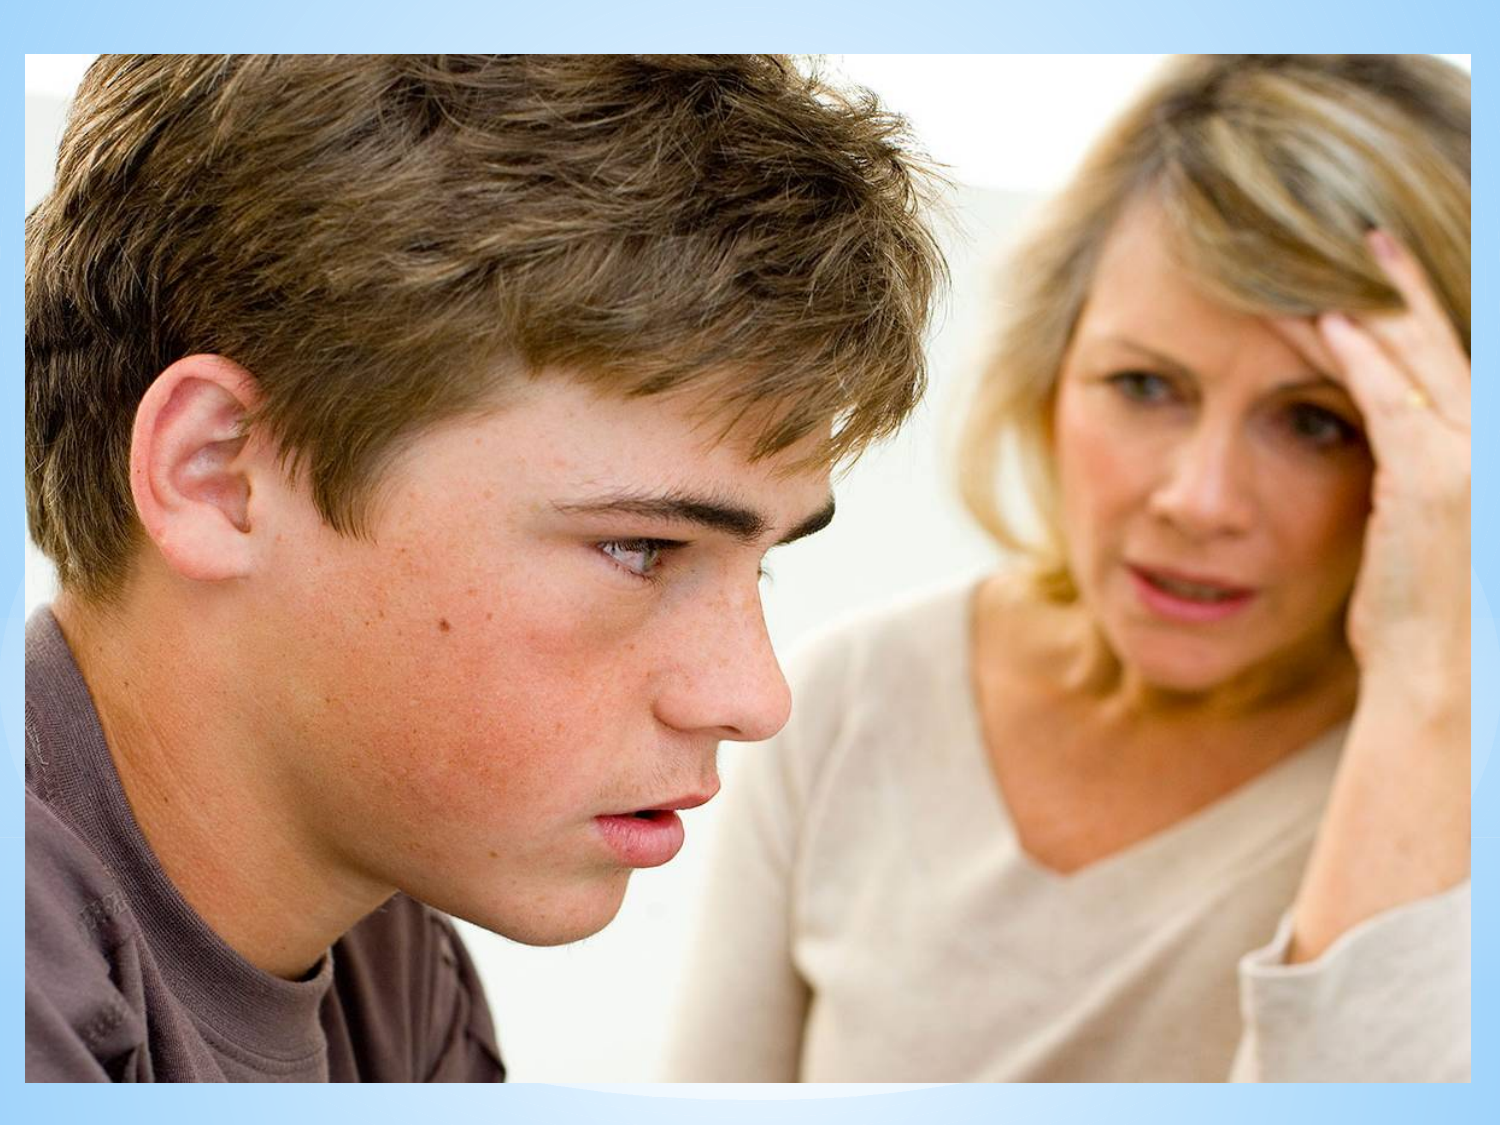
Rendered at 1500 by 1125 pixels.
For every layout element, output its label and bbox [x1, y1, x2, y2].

picture [25, 54, 1471, 1083]
